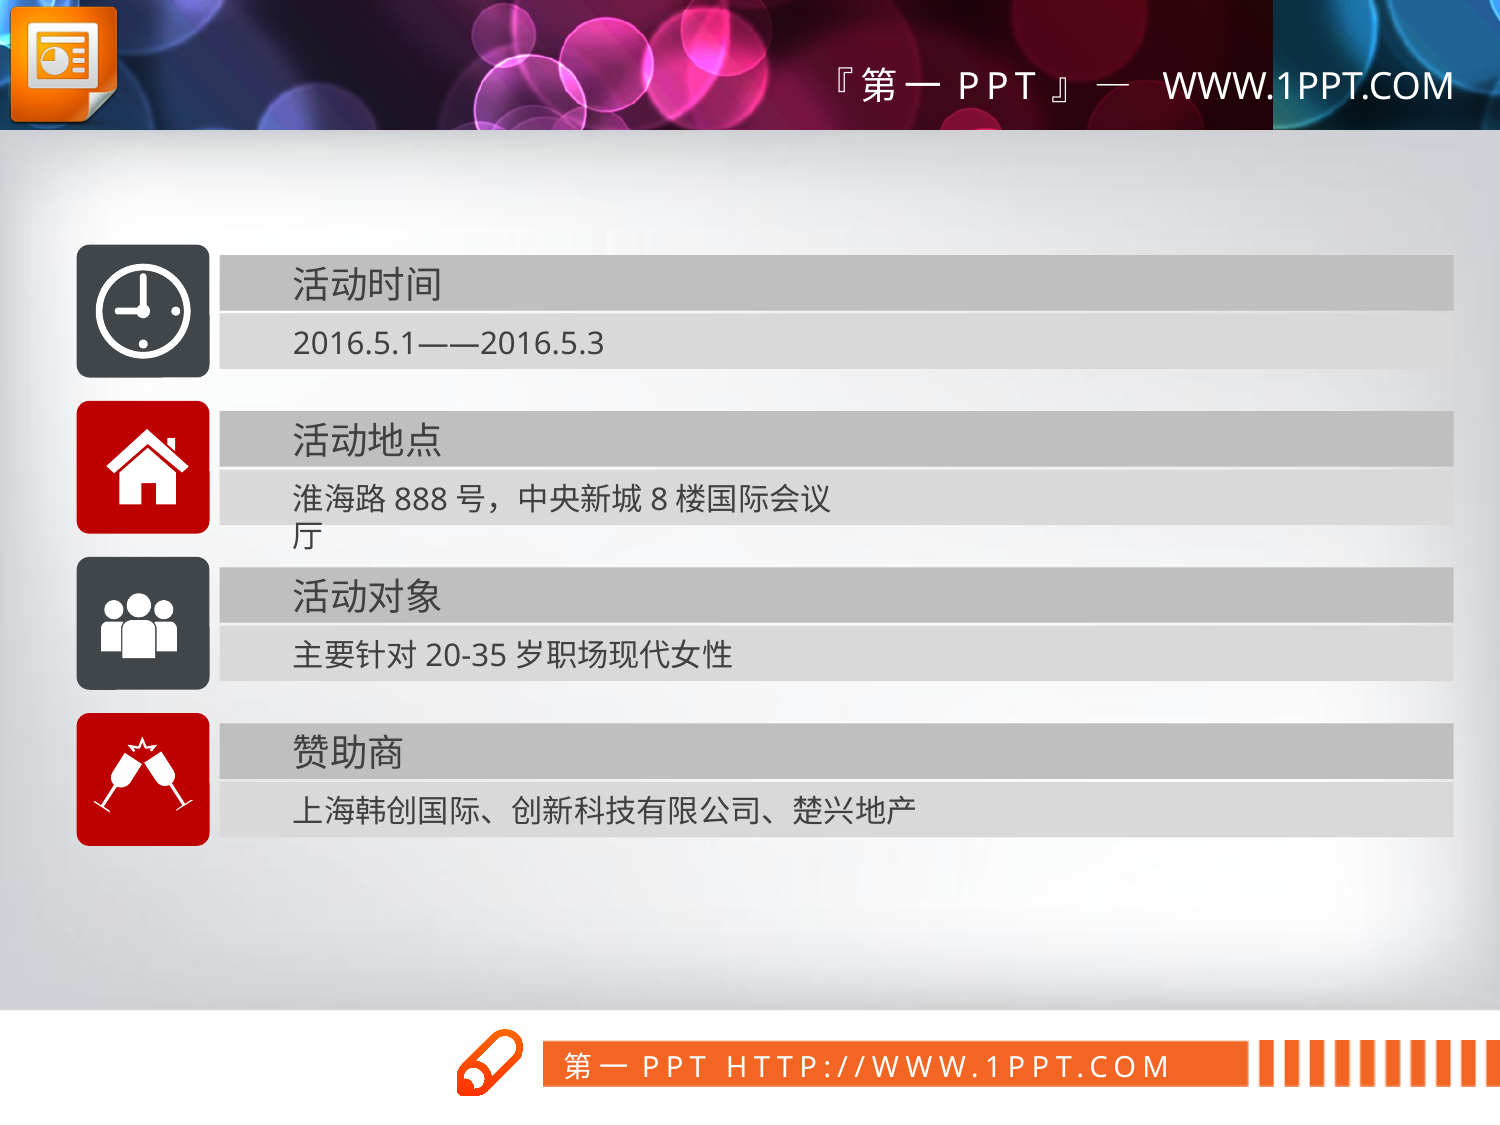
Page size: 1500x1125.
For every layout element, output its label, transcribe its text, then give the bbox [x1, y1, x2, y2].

text_box [101, 620, 177, 659]
text_box [76, 556, 210, 690]
text_box [219, 411, 1454, 467]
text_box 赞助商 [292, 729, 503, 775]
text_box [106, 429, 189, 474]
text_box [93, 752, 142, 813]
text_box [144, 751, 193, 811]
text_box [219, 313, 1454, 369]
text_box 主要针对20-35岁职场现代女性 [292, 635, 761, 673]
text_box [219, 567, 1454, 623]
text_box 上海韩创国际、创新科技有限公司、楚兴地产 [292, 791, 1005, 829]
text_box [95, 263, 191, 359]
text_box [76, 713, 210, 846]
text_box 活动时间 [292, 260, 503, 306]
text_box 2016.5.1——2016.5.3 [292, 323, 644, 361]
picture [543, 1040, 1500, 1087]
text_box [126, 593, 152, 618]
text_box [119, 447, 176, 505]
text_box 活动对象 [292, 573, 503, 619]
text_box [219, 255, 1454, 311]
text_box 活动地点 [292, 416, 503, 462]
text_box [219, 723, 1454, 779]
text_box [154, 600, 174, 620]
text_box [219, 781, 1454, 838]
text_box [219, 625, 1454, 682]
text_box 淮海路888号，中央新城8楼国际会议厅 [292, 479, 850, 554]
text_box [76, 244, 210, 378]
text_box [219, 469, 1454, 526]
text_box [76, 400, 210, 534]
text_box [127, 736, 158, 752]
text_box [104, 600, 124, 620]
picture [0, 0, 1500, 1012]
